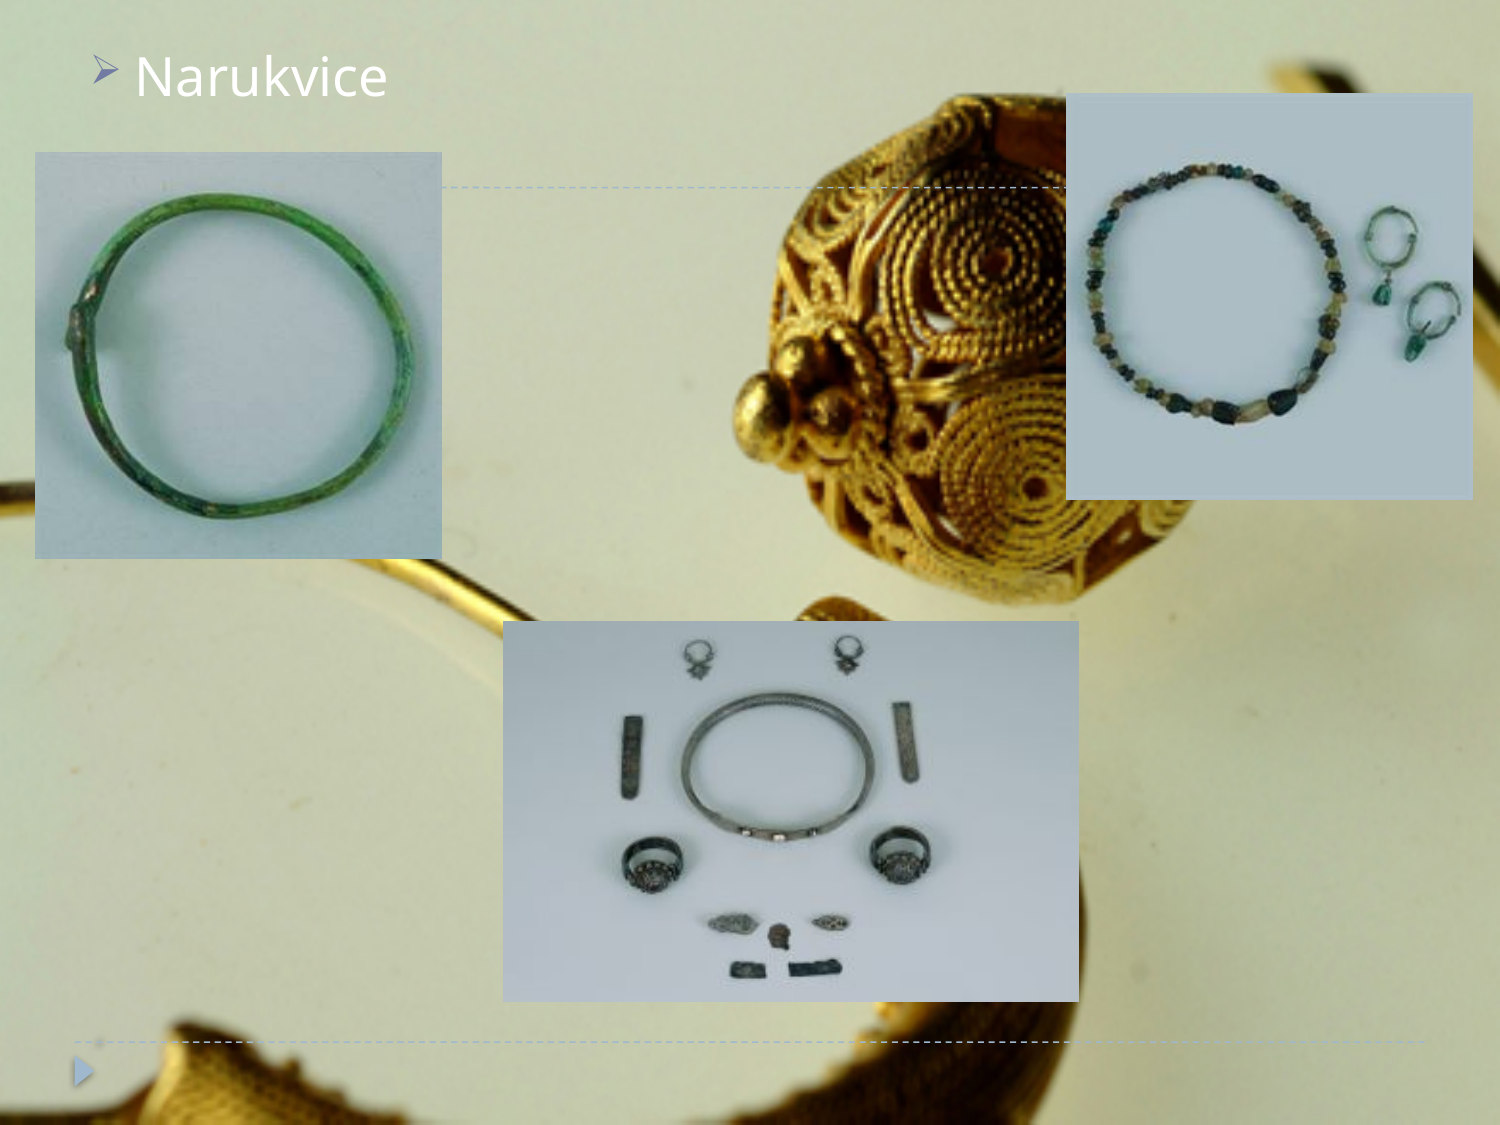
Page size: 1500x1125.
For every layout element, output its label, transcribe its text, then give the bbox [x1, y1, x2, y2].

picture [0, 0, 1500, 1125]
list Narukvice [75, 35, 1425, 1010]
